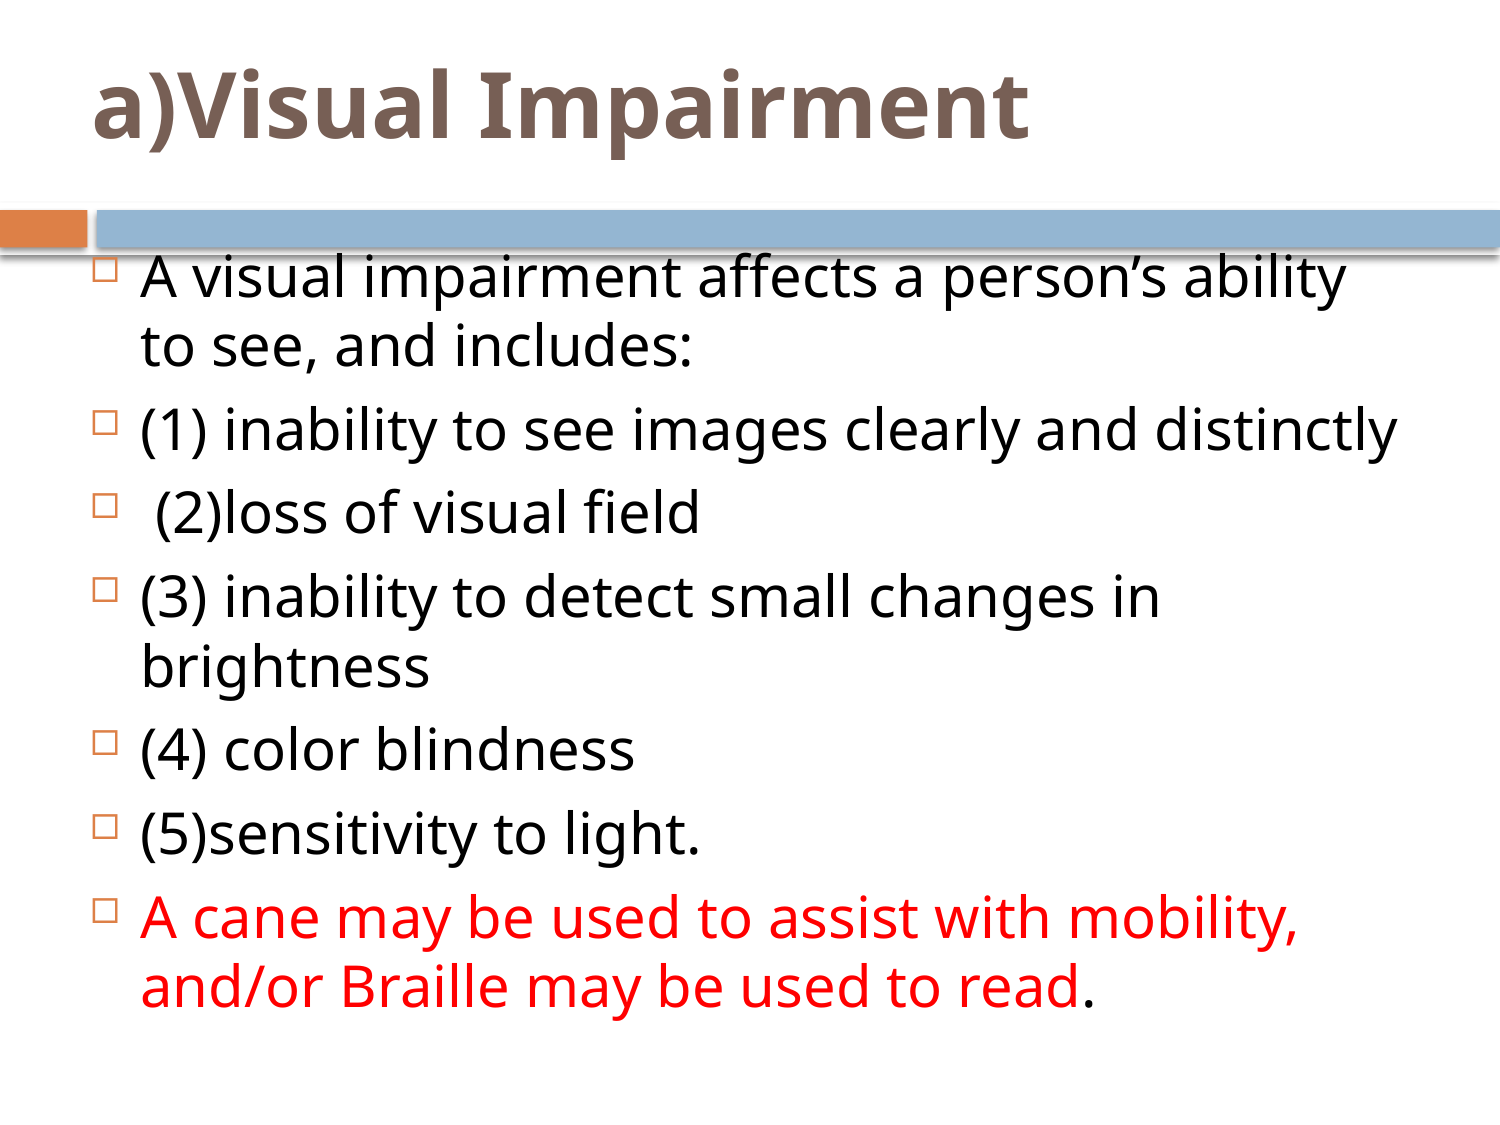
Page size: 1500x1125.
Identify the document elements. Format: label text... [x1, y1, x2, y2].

title a)Visual Impairment [76, 0, 1427, 315]
list A visual impairment affects a person’s ability to see, and includes: (1) inability to see images clearly and distinctly (2)loss of visual field (3) inability to detect small changes in brightness (4) color blindness (5)sensitivity to light. A cane may be used to assist with mobility, and/or Braille may be used to read. [75, 231, 1425, 1038]
